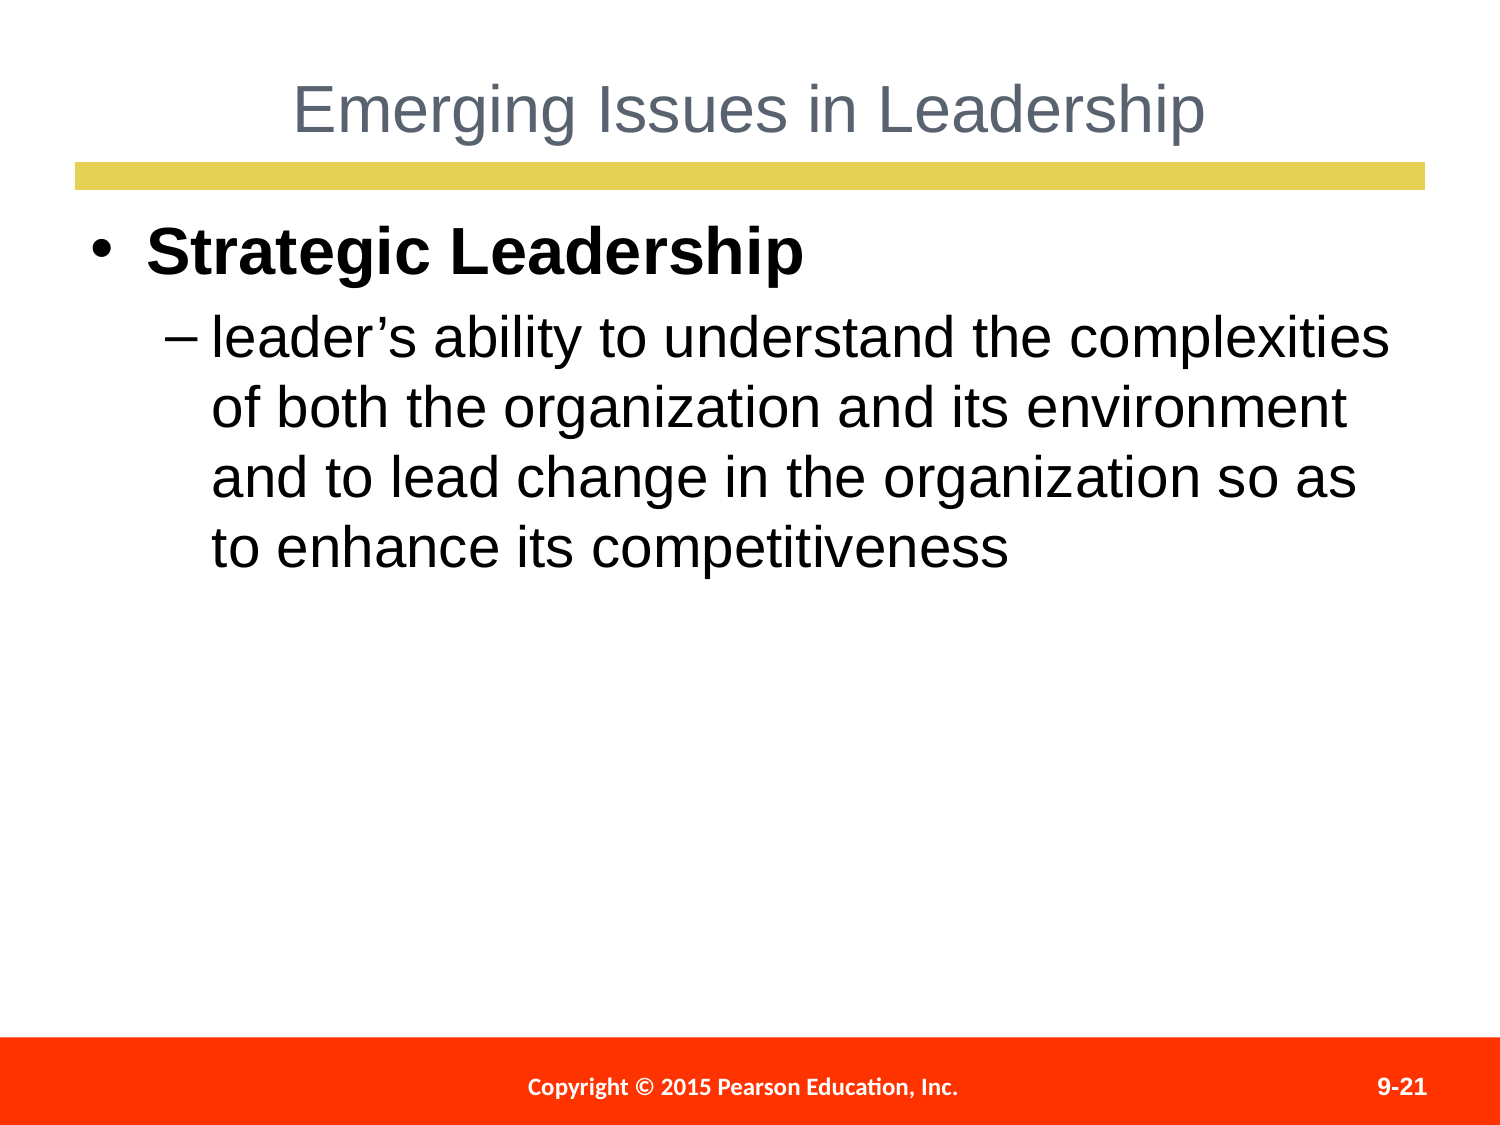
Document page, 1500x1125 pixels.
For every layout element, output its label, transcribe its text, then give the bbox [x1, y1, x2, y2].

list Strategic Leadership leader’s ability to understand the complexities of both the organization and its environment and to lead change in the organization so as to enhance its competitiveness [74, 199, 1426, 1006]
title Emerging Issues in Leadership [74, 12, 1426, 199]
